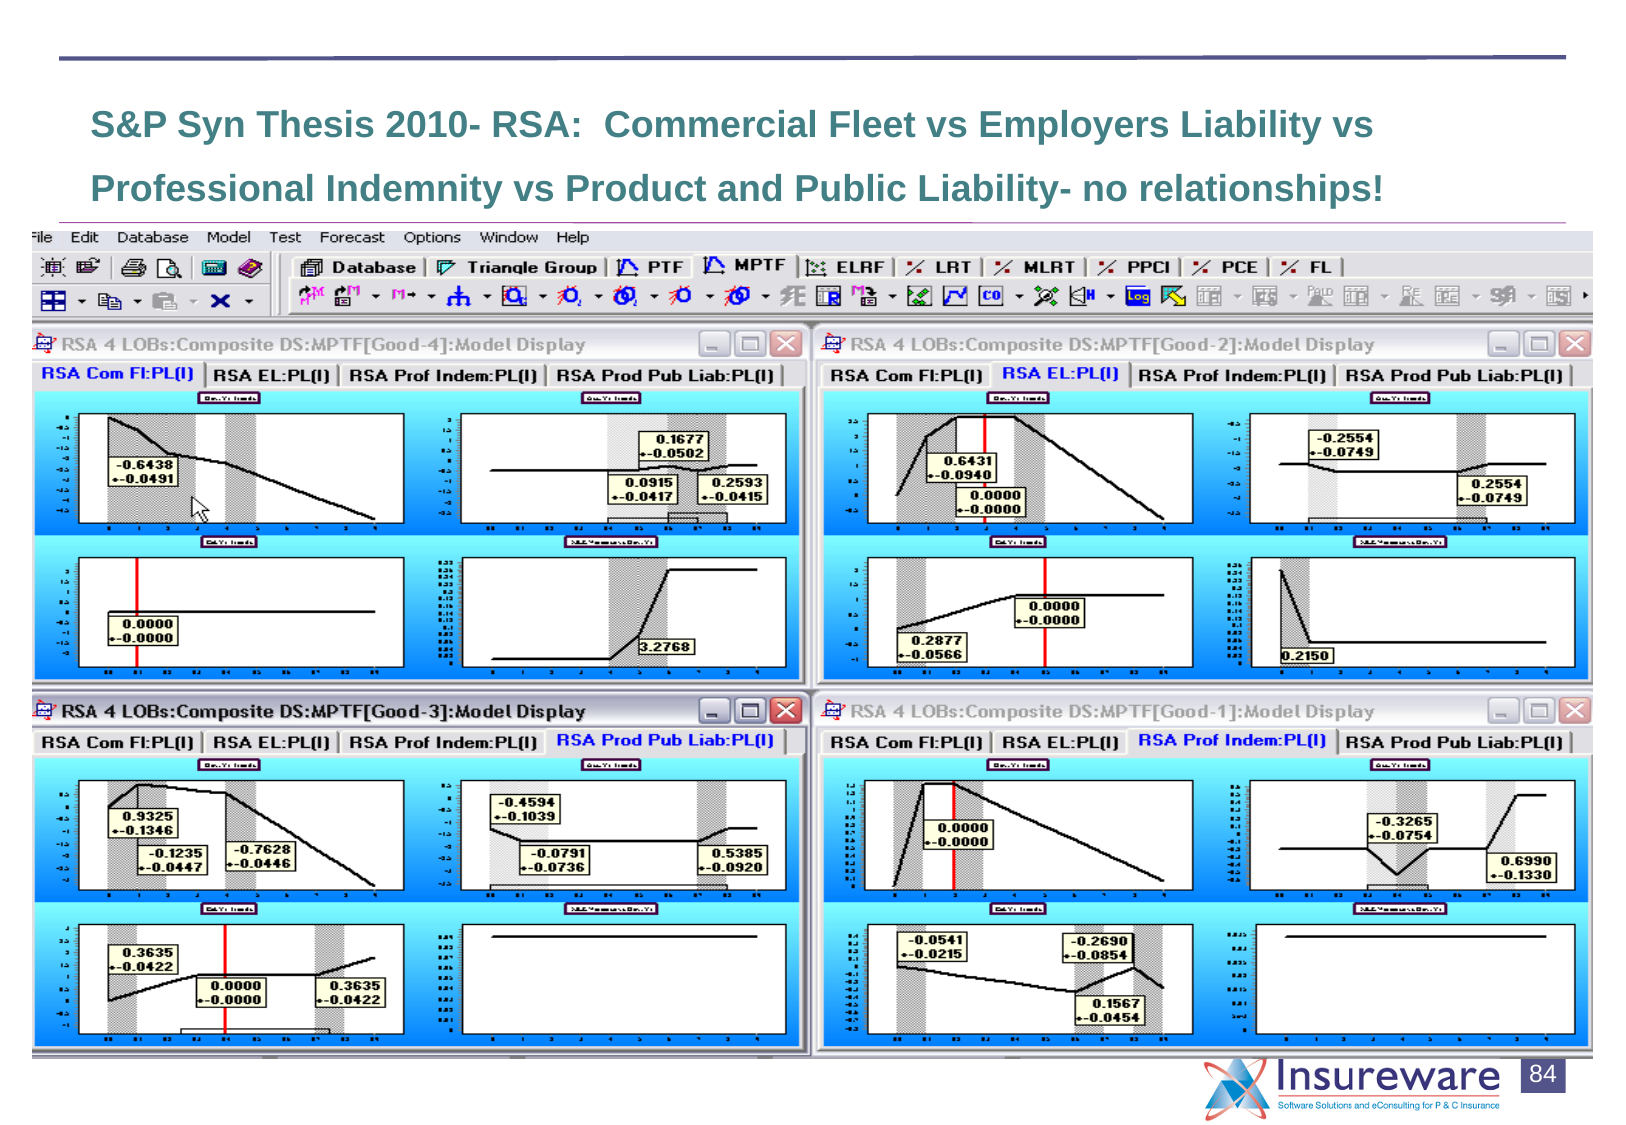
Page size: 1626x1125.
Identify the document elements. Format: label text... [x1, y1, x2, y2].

picture [1202, 1059, 1500, 1122]
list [32, 231, 1593, 1059]
slide_number 83 [1520, 1067, 1566, 1093]
title S&P Syn Thesis 2010- RSA: Commercial Fleet vs Employers Liability vs Professional Indemnity vs Product and Public Liability- no relationships! [90, 79, 1568, 204]
